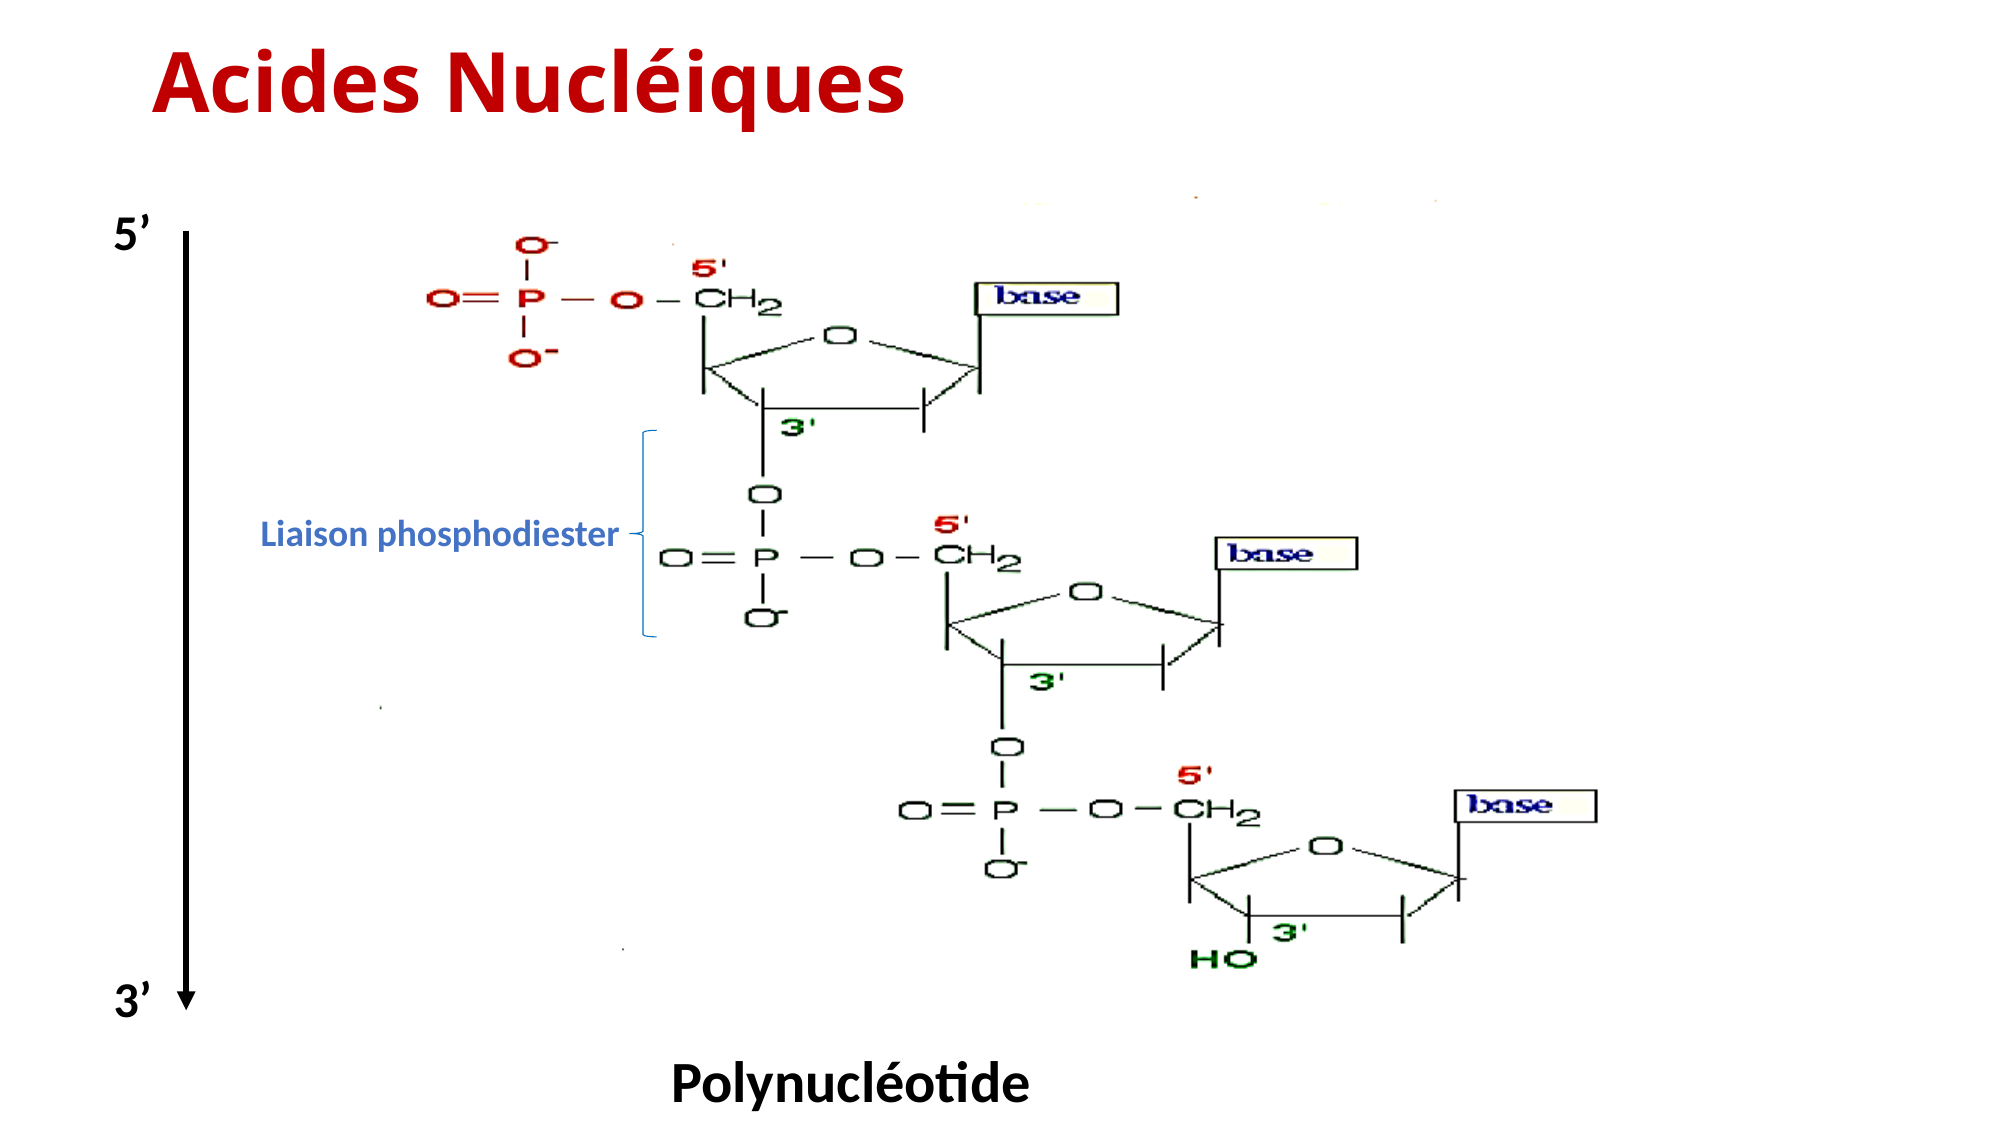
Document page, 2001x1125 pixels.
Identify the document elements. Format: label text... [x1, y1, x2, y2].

text_box Acides Nucléiques [137, 59, 1863, 112]
picture [363, 192, 1637, 984]
text_box 5’ [98, 192, 172, 268]
text_box Liaison phosphodiester [245, 501, 363, 562]
text_box 3’ [98, 960, 172, 1036]
text_box Polynucléotide [656, 1036, 1466, 1121]
